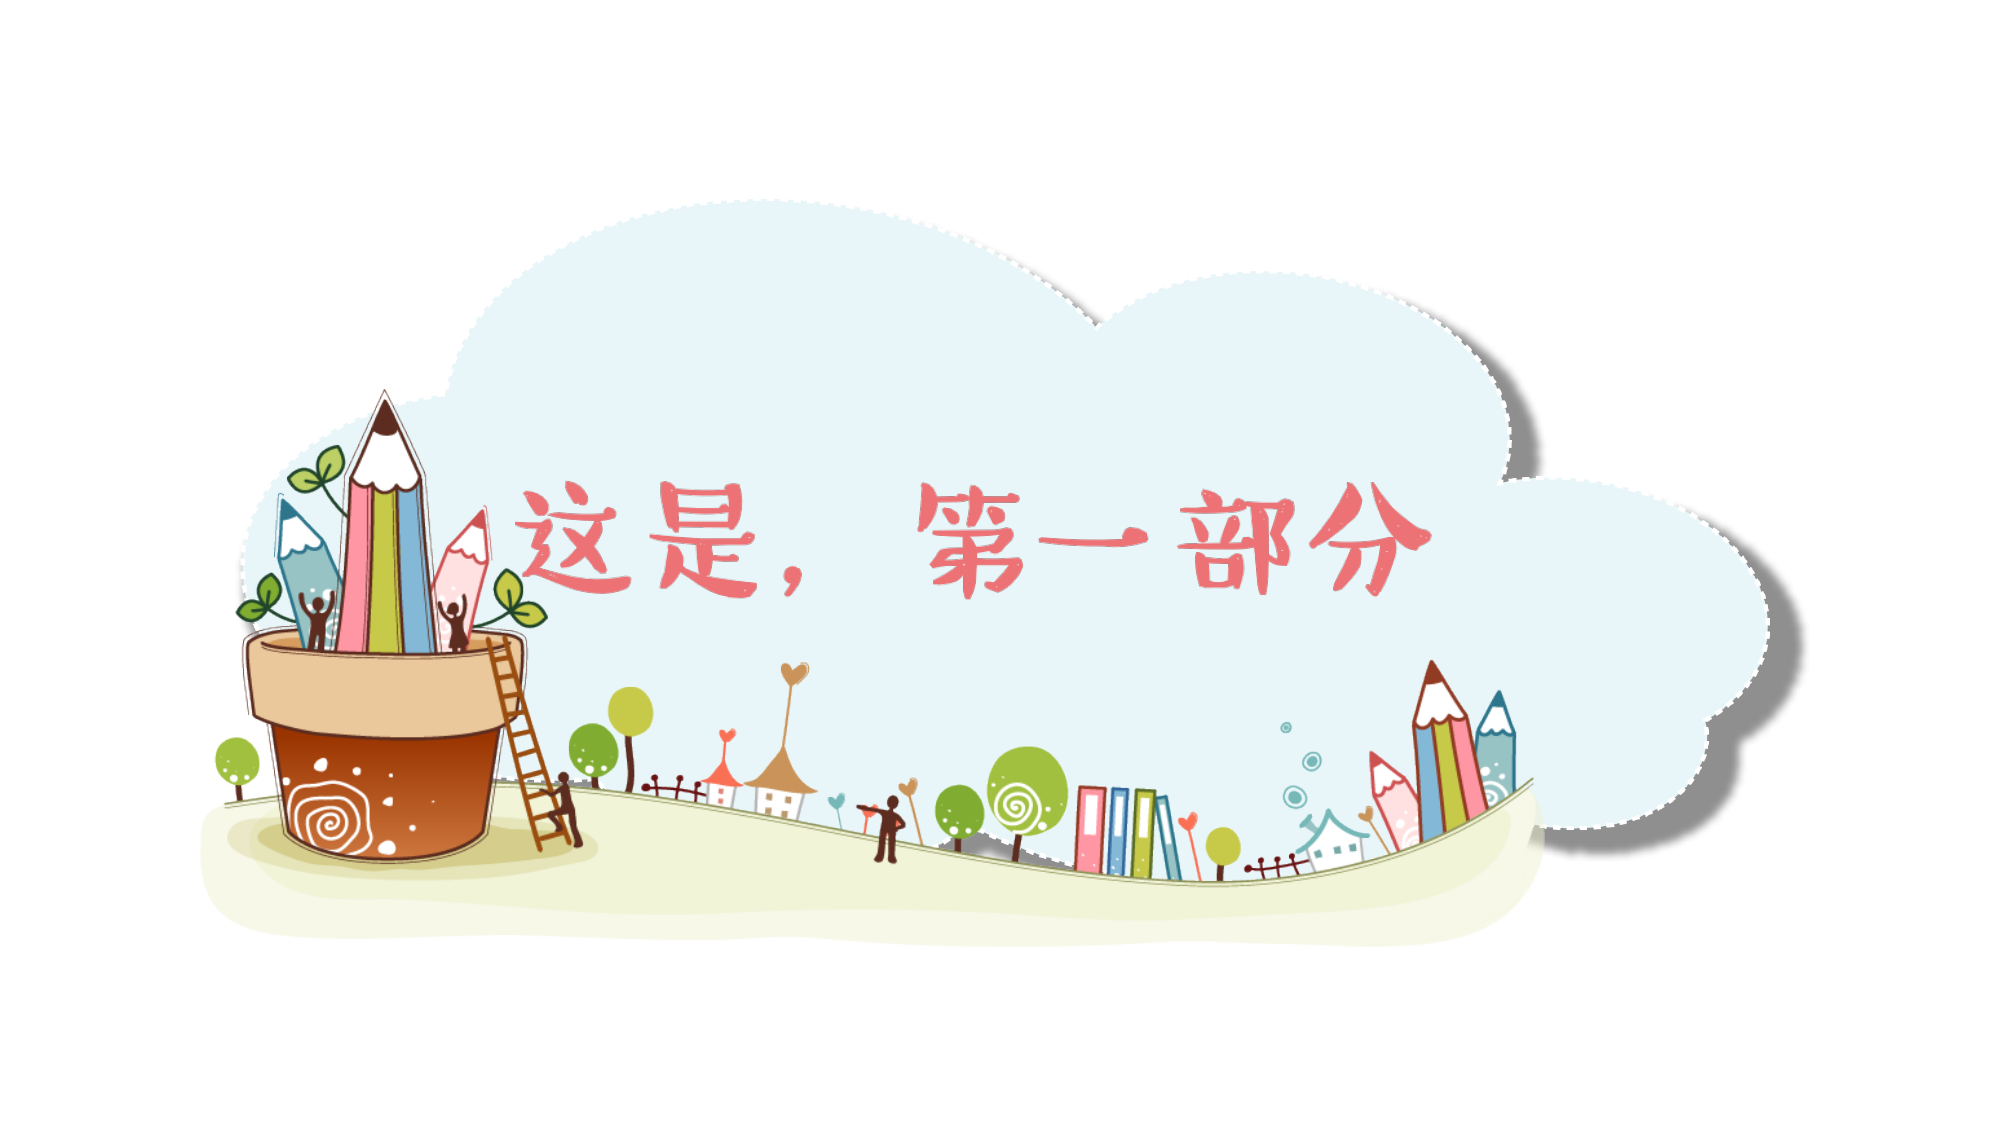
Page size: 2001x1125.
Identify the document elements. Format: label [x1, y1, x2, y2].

picture [93, 174, 1861, 1035]
